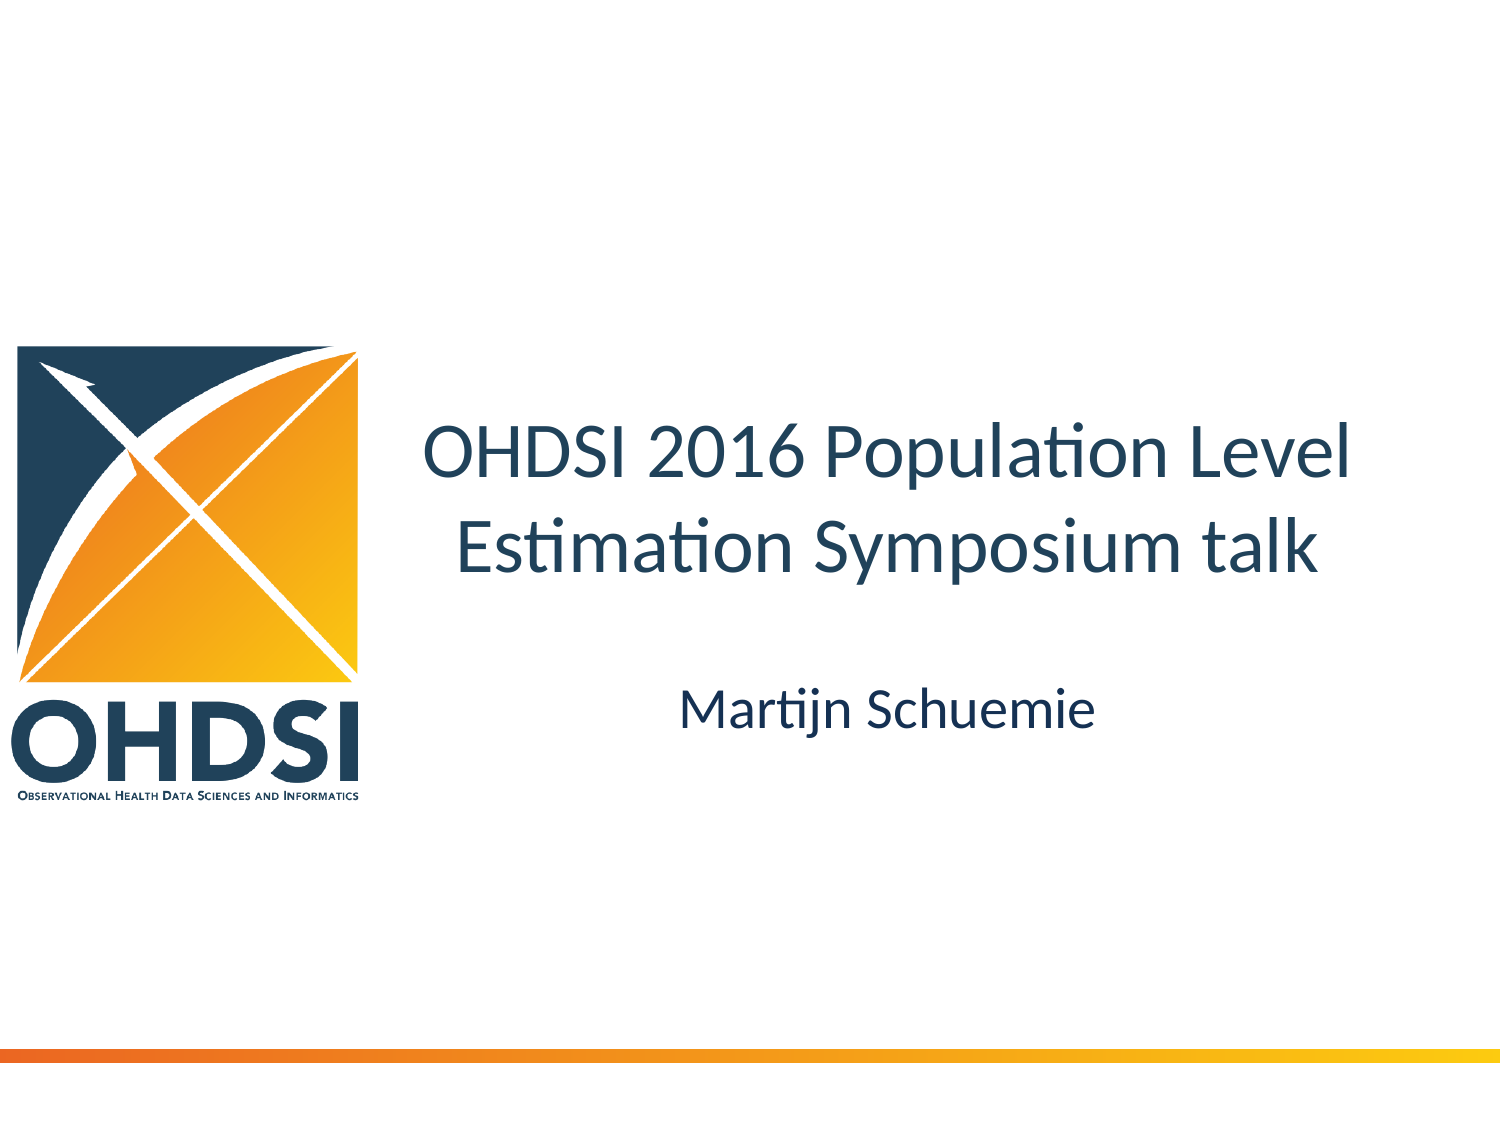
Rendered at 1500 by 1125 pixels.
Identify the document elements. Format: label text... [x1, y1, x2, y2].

picture [0, 307, 403, 838]
subtitle Martijn Schuemie [387, 662, 1388, 950]
title OHDSI 2016 Population Level Estimation Symposium talk [387, 349, 1388, 638]
